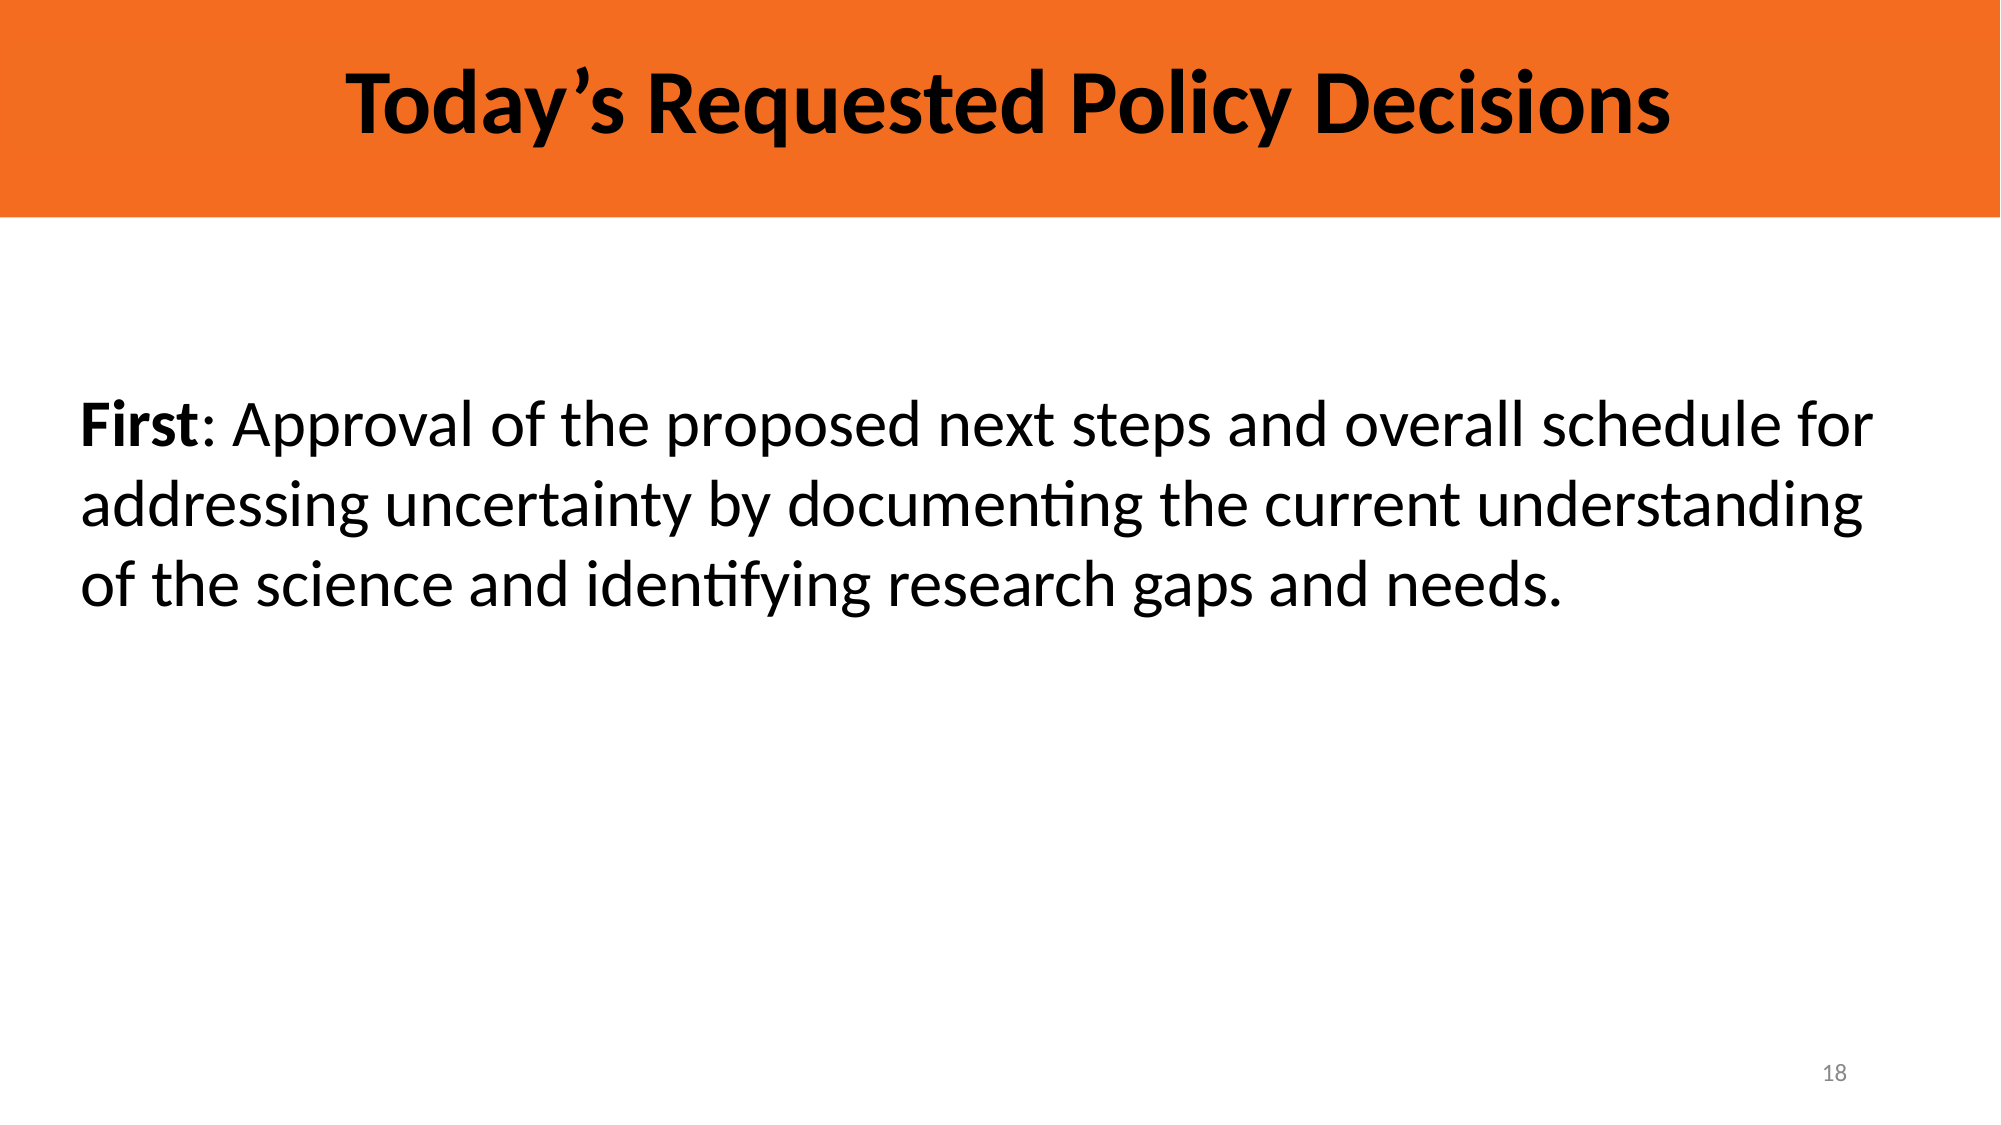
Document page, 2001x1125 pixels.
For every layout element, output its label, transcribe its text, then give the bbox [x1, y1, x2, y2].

text_box First: Approval of the proposed next steps and overall schedule for addressing uncertainty by documenting the current understanding of the science and identifying research gaps and needs. [65, 372, 1898, 627]
title Today’s Requested Policy Decisions [9, 41, 2000, 153]
slide_number 18 [1817, 1060, 1852, 1090]
